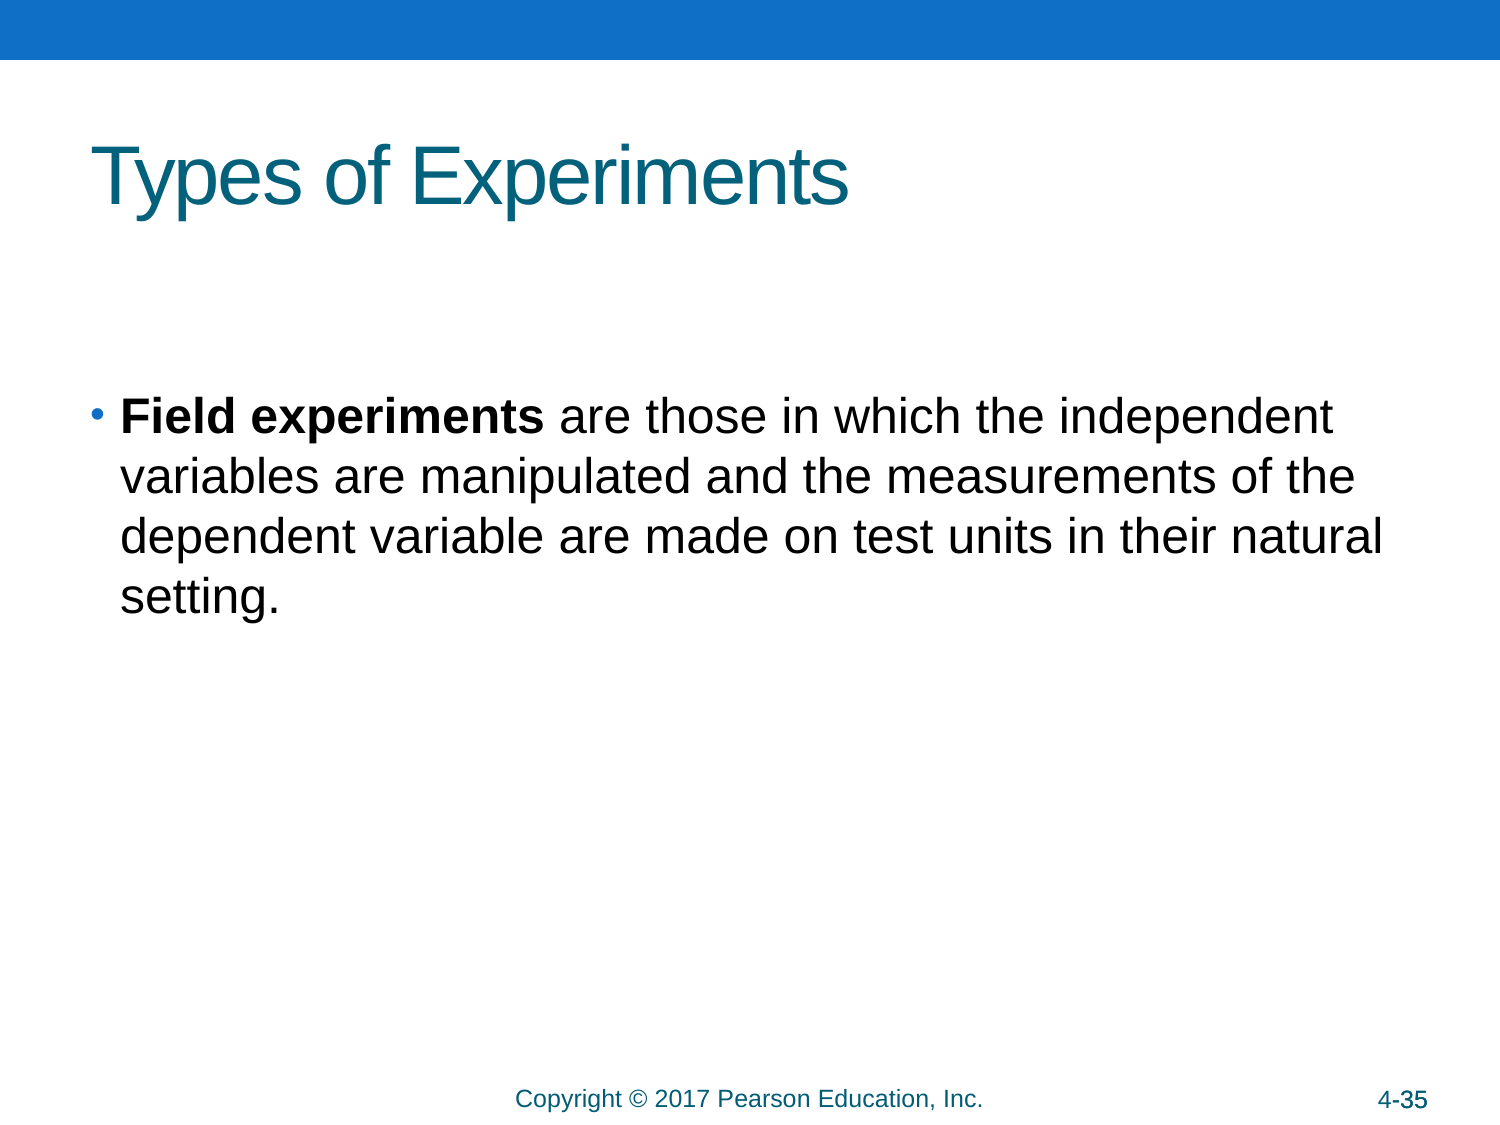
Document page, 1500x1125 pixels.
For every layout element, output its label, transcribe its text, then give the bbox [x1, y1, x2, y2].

list Field experiments are those in which the independent variables are manipulated and the measurements of the dependent variable are made on test units in their natural setting. [75, 376, 1425, 1125]
title Types of Experiments [75, 90, 1425, 253]
